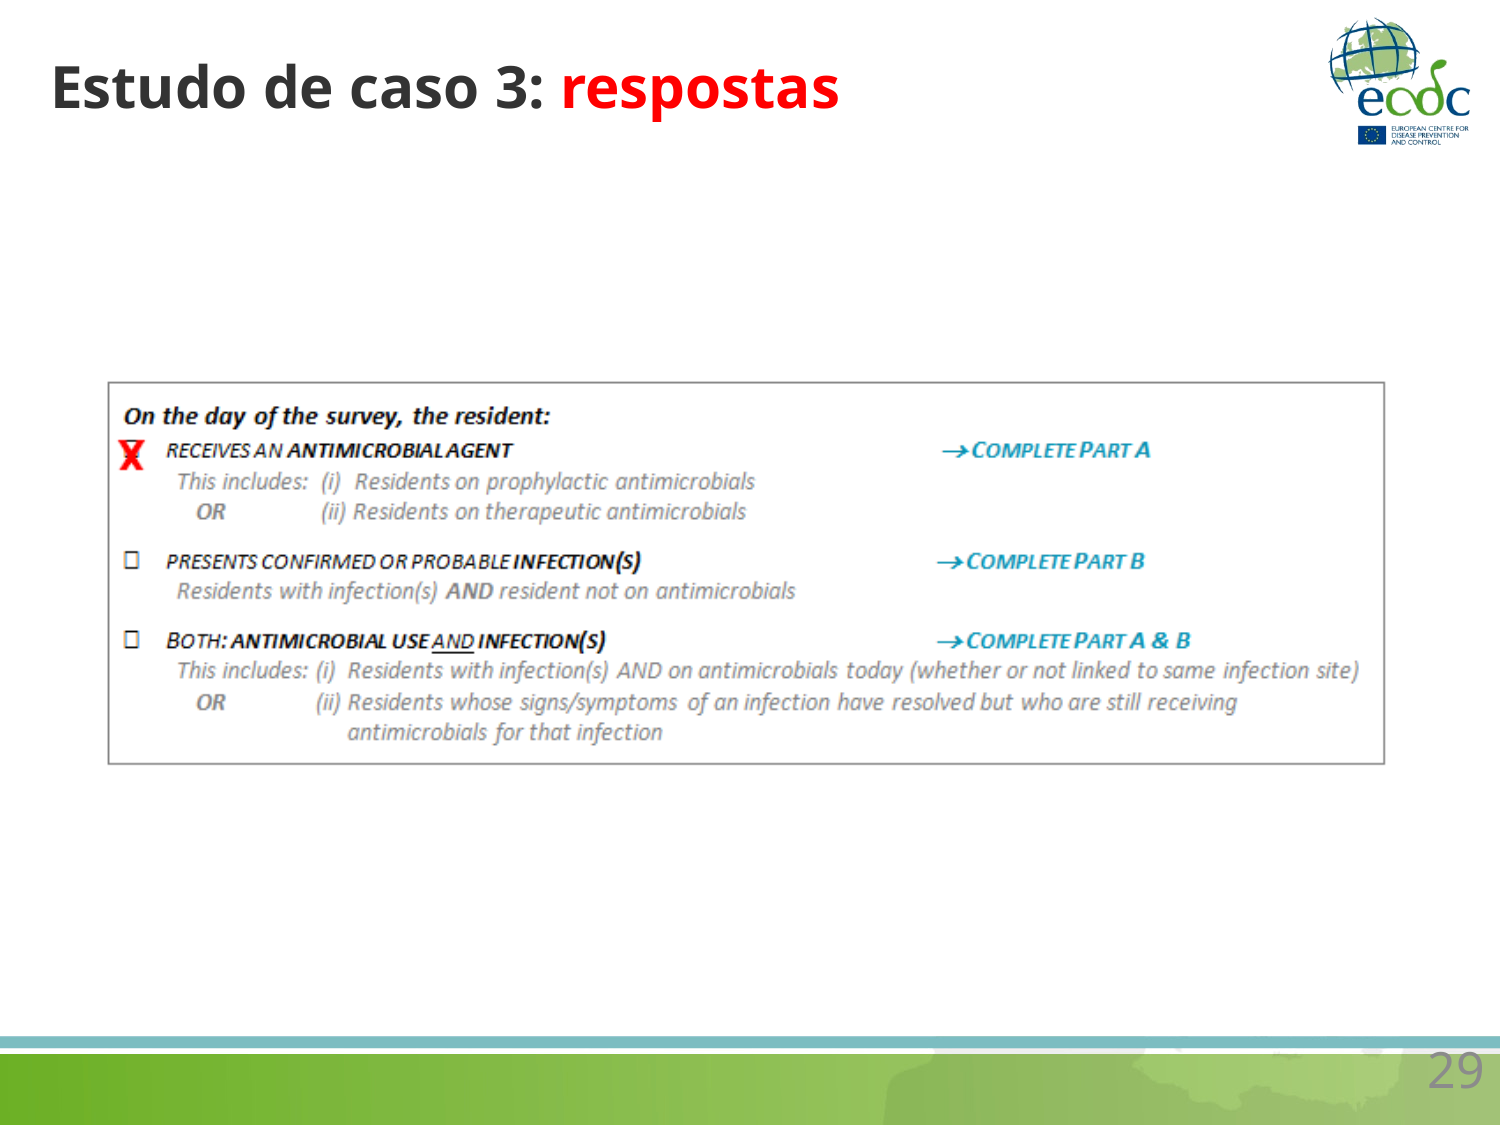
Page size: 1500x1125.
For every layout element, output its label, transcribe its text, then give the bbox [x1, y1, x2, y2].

picture [100, 368, 1396, 774]
slide_number 29 [1149, 1042, 1500, 1103]
title Estudo de caso 3: respostas [49, 58, 1401, 152]
picture [0, 1036, 1500, 1125]
picture [1328, 17, 1473, 148]
